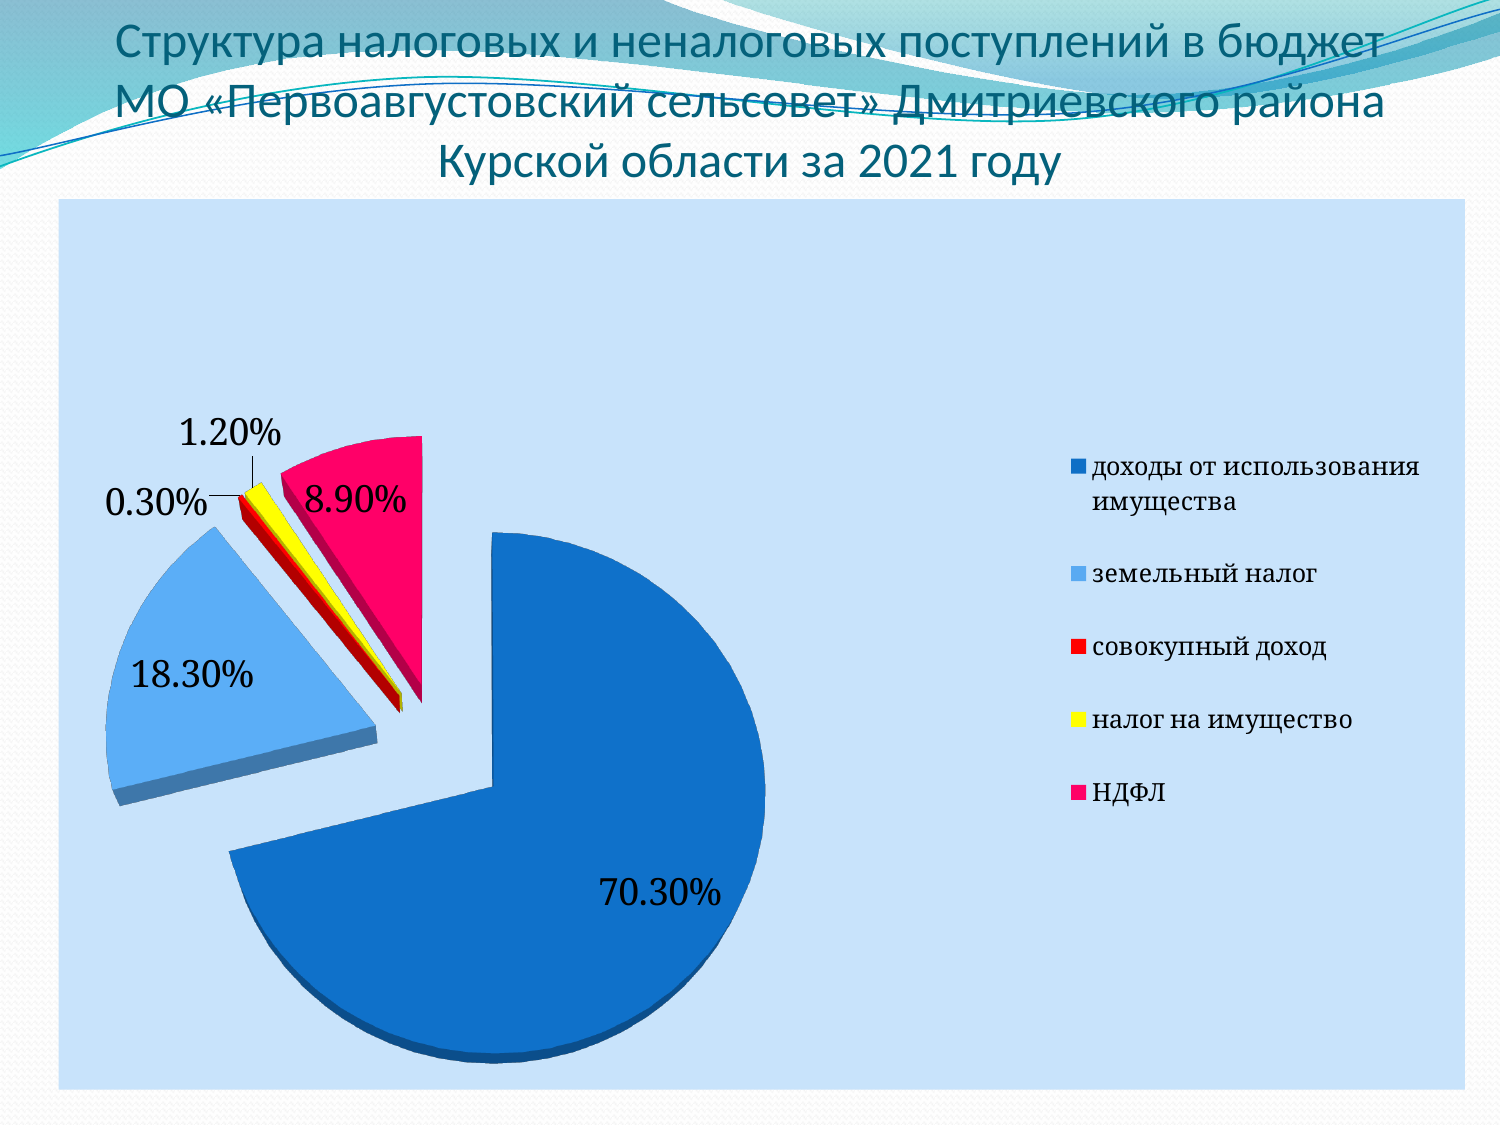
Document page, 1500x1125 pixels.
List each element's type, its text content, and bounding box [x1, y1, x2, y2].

title Структура налоговых и неналоговых поступлений в бюджет МО «Первоавгустовский сельсовет» Дмитриевского района Курской области за 2021 году [75, 115, 1425, 188]
chart [58, 198, 1466, 1091]
